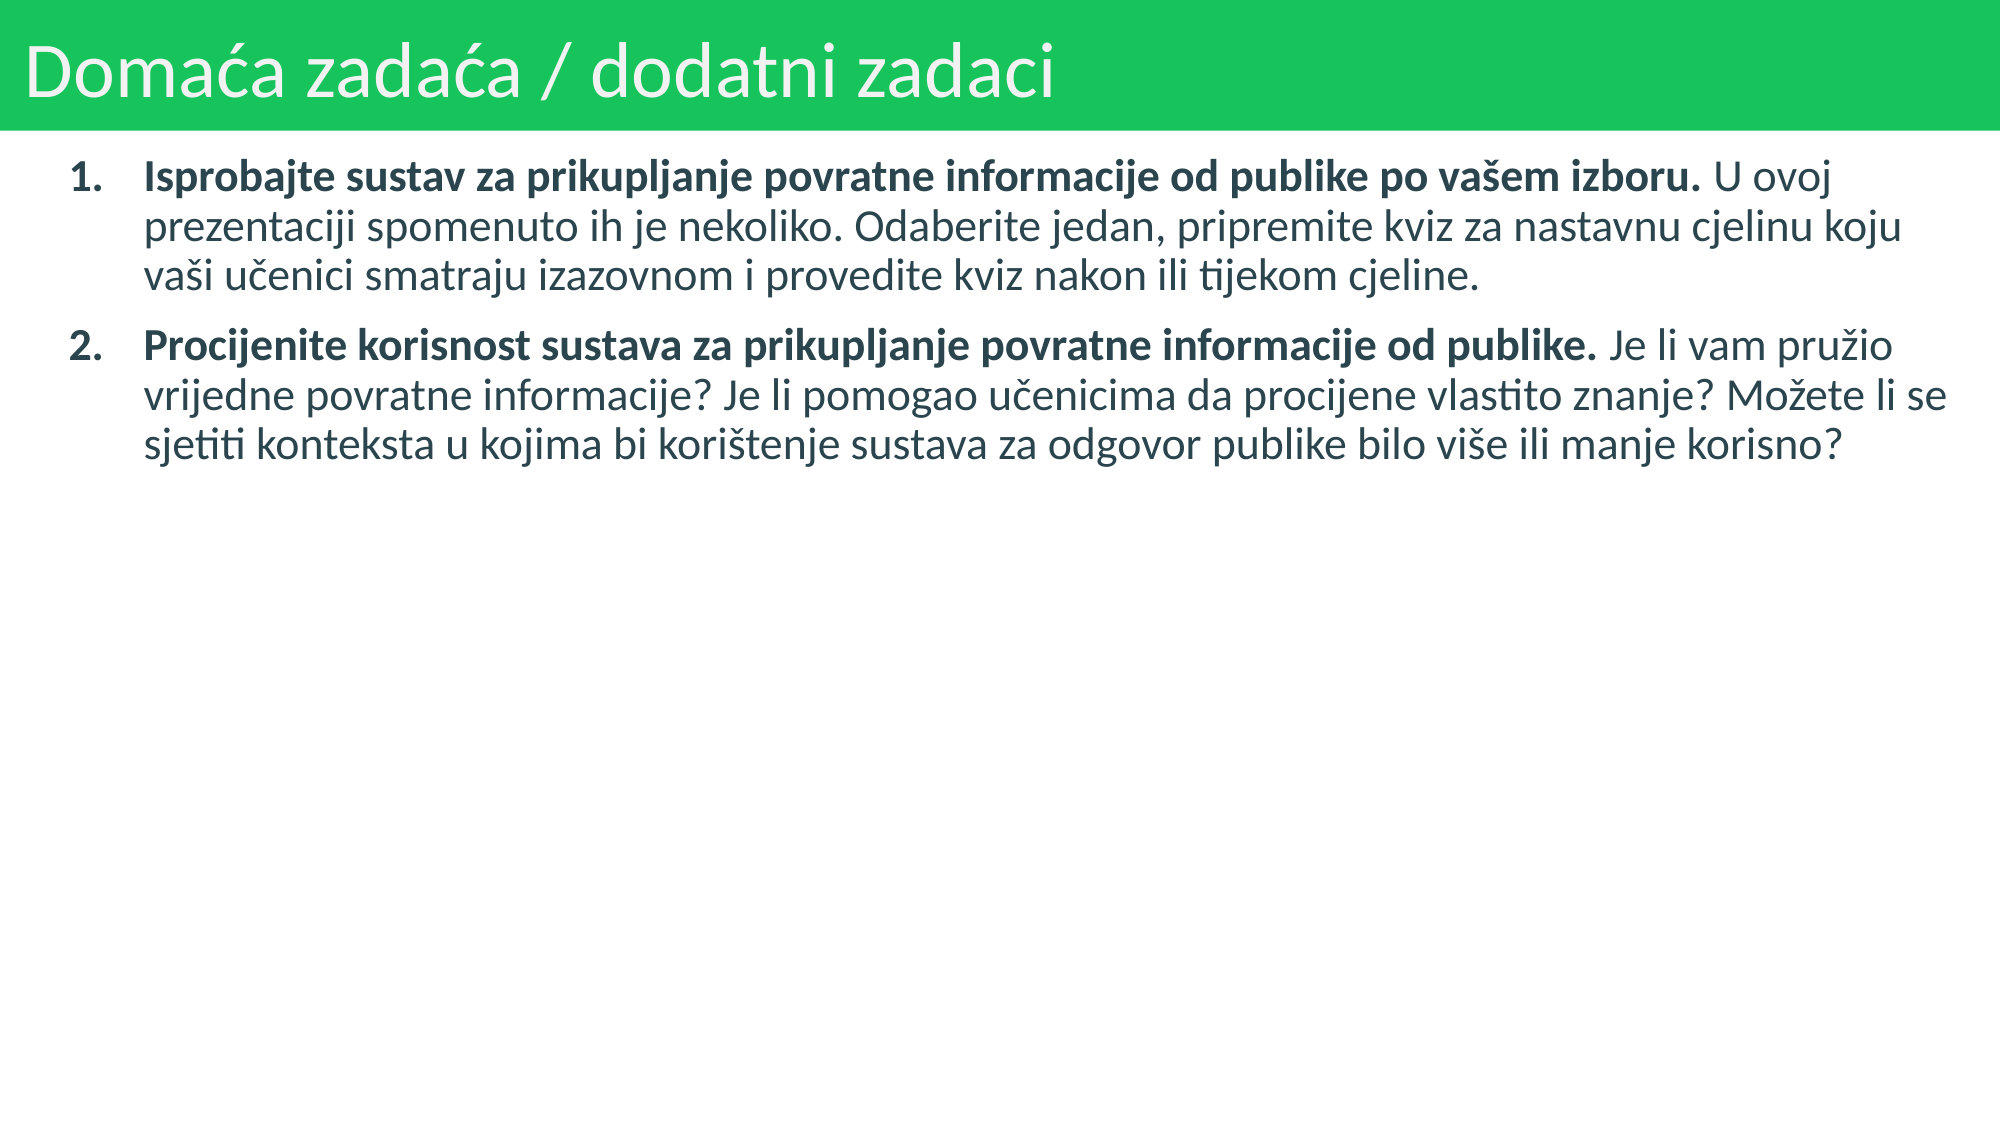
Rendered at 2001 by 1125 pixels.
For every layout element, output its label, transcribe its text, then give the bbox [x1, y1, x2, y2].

title Domaća zadaća / dodatni zadaci [16, 13, 1976, 131]
list Isprobajte sustav za prikupljanje povratne informacije od publike po vašem izboru. U ovoj prezentaciji spomenuto ih je nekoliko. Odaberite jedan, pripremite kviz za nastavnu cjelinu koju vaši učenici smatraju izazovnom i provedite kviz nakon ili tijekom cjeline. Procijenite korisnost sustava za prikupljanje povratne informacije od publike. Je li vam pružio vrijedne povratne informacije? Je li pomogao učenicima da procijene vlastito znanje? Možete li se sjetiti konteksta u kojima bi korištenje sustava za odgovor publike bilo više ili manje korisno? [16, 144, 1976, 1108]
